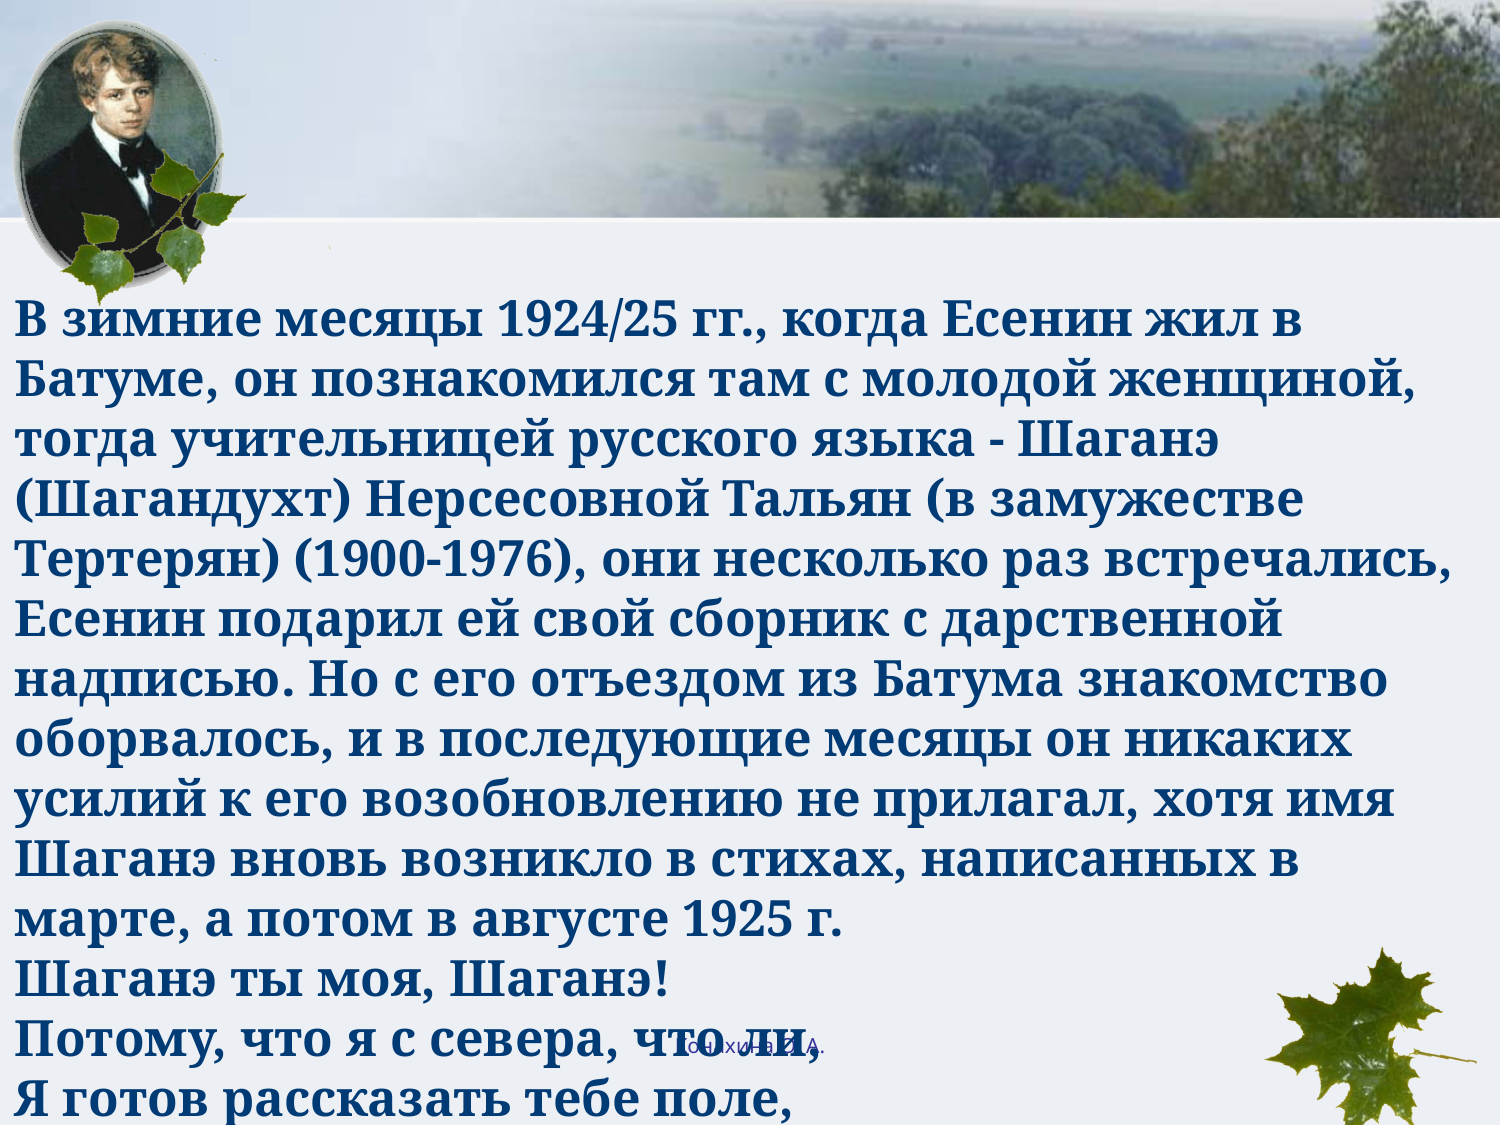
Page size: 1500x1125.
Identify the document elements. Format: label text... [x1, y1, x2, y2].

text_box В зимние месяцы 1924/25 гг., когда Есенин жил в Батуме, он познакомился там с молодой женщиной, тогда учительницей русского языка - Шаганэ (Шагандухт) Нерсесовной Тальян (в замужестве Тертерян) (1900-1976), они несколько раз встречались, Есенин подарил ей свой сборник с дарственной надписью. Но с его отъездом из Батума знакомство оборвалось, и в последующие месяцы он никаких усилий к его возобновлению не прилагал, хотя имя Шаганэ вновь возникло в стихах, написанных в марте, а потом в августе 1925 г. Шаганэ ты моя, Шаганэ! Потому, что я с севера, что ли, Я готов рассказать тебе поле, Про волнистую рожь при луне. Шаганэ ты моя, Шаганэ. [0, 278, 1500, 1125]
picture [0, 0, 1500, 278]
